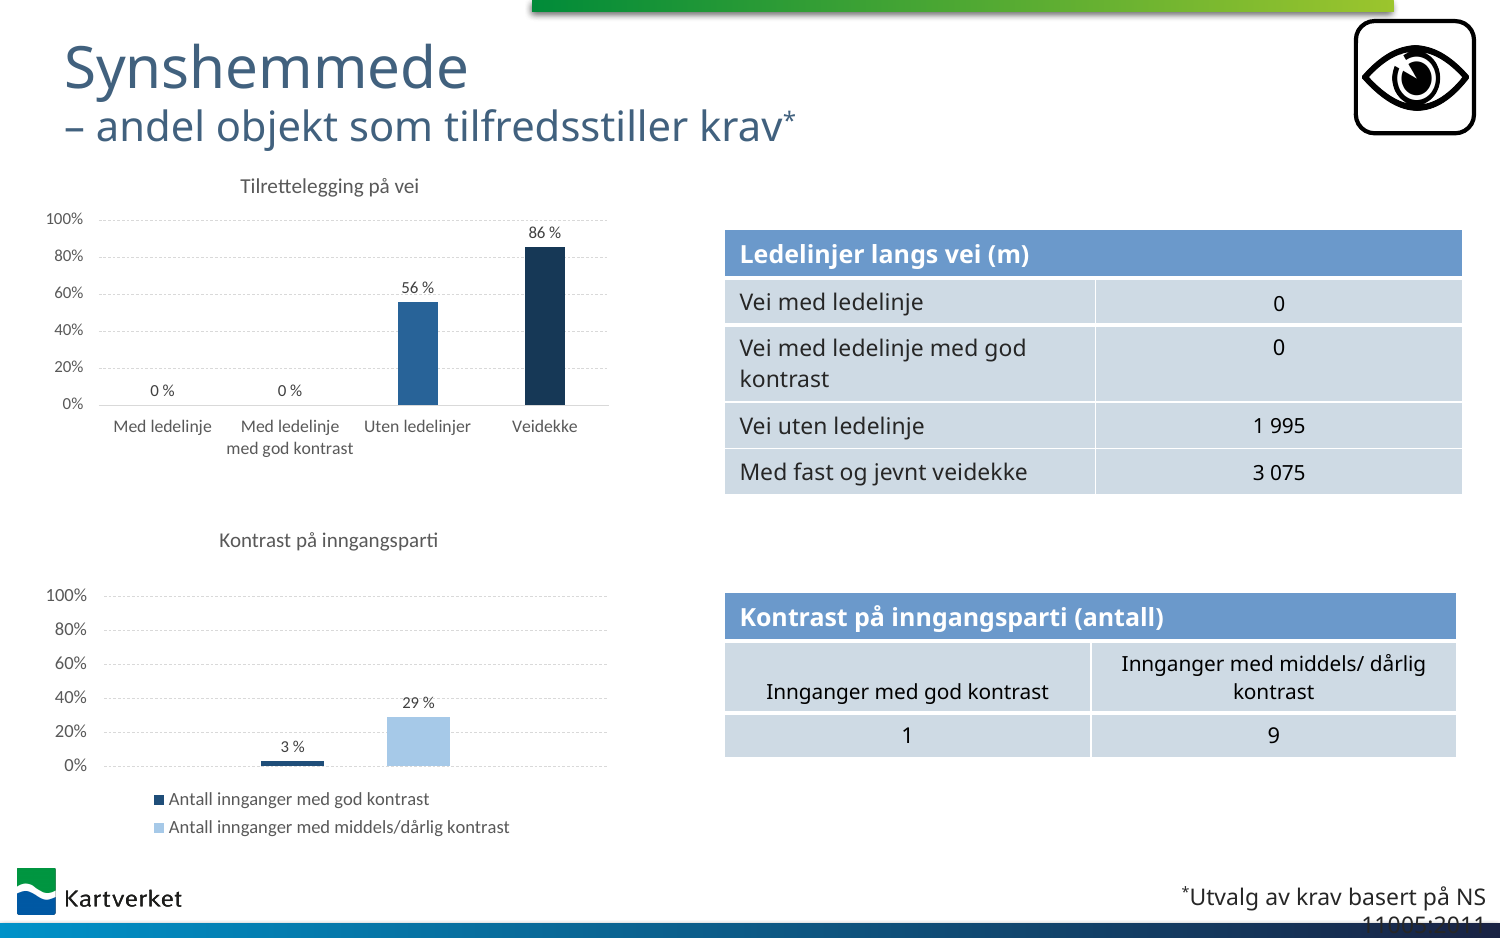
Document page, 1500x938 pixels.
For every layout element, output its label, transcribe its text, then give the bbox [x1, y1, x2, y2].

table_cell 9 [1092, 715, 1456, 757]
table_cell Innganger med middels/ dårlig kontrast [1092, 643, 1456, 711]
table_cell Innganger med god kontrast [725, 643, 1090, 711]
table_cell 1 995 [1096, 403, 1462, 448]
table_cell 0 [1096, 280, 1462, 323]
picture [41, 166, 619, 492]
table_cell Vei uten ledelinje [725, 403, 1095, 448]
table_cell 0 [1096, 327, 1462, 401]
picture [41, 520, 617, 846]
table_cell 1 [725, 715, 1090, 757]
table_cell Med fast og jevnt veidekke [725, 449, 1095, 494]
text_box Synshemmede – andel objekt som tilfredsstiller krav* [49, 24, 1431, 158]
text_box *Utvalg av krav basert på NS 11005:2011 [1068, 873, 1500, 938]
table_header Kontrast på inngangsparti (antall) [725, 593, 1456, 639]
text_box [1355, 20, 1475, 134]
table_cell 3 075 [1096, 449, 1462, 494]
table_cell Vei med ledelinje [725, 280, 1095, 323]
table_header Ledelinjer langs vei (m) [725, 230, 1462, 276]
table_cell Vei med ledelinje med god kontrast [725, 327, 1095, 401]
